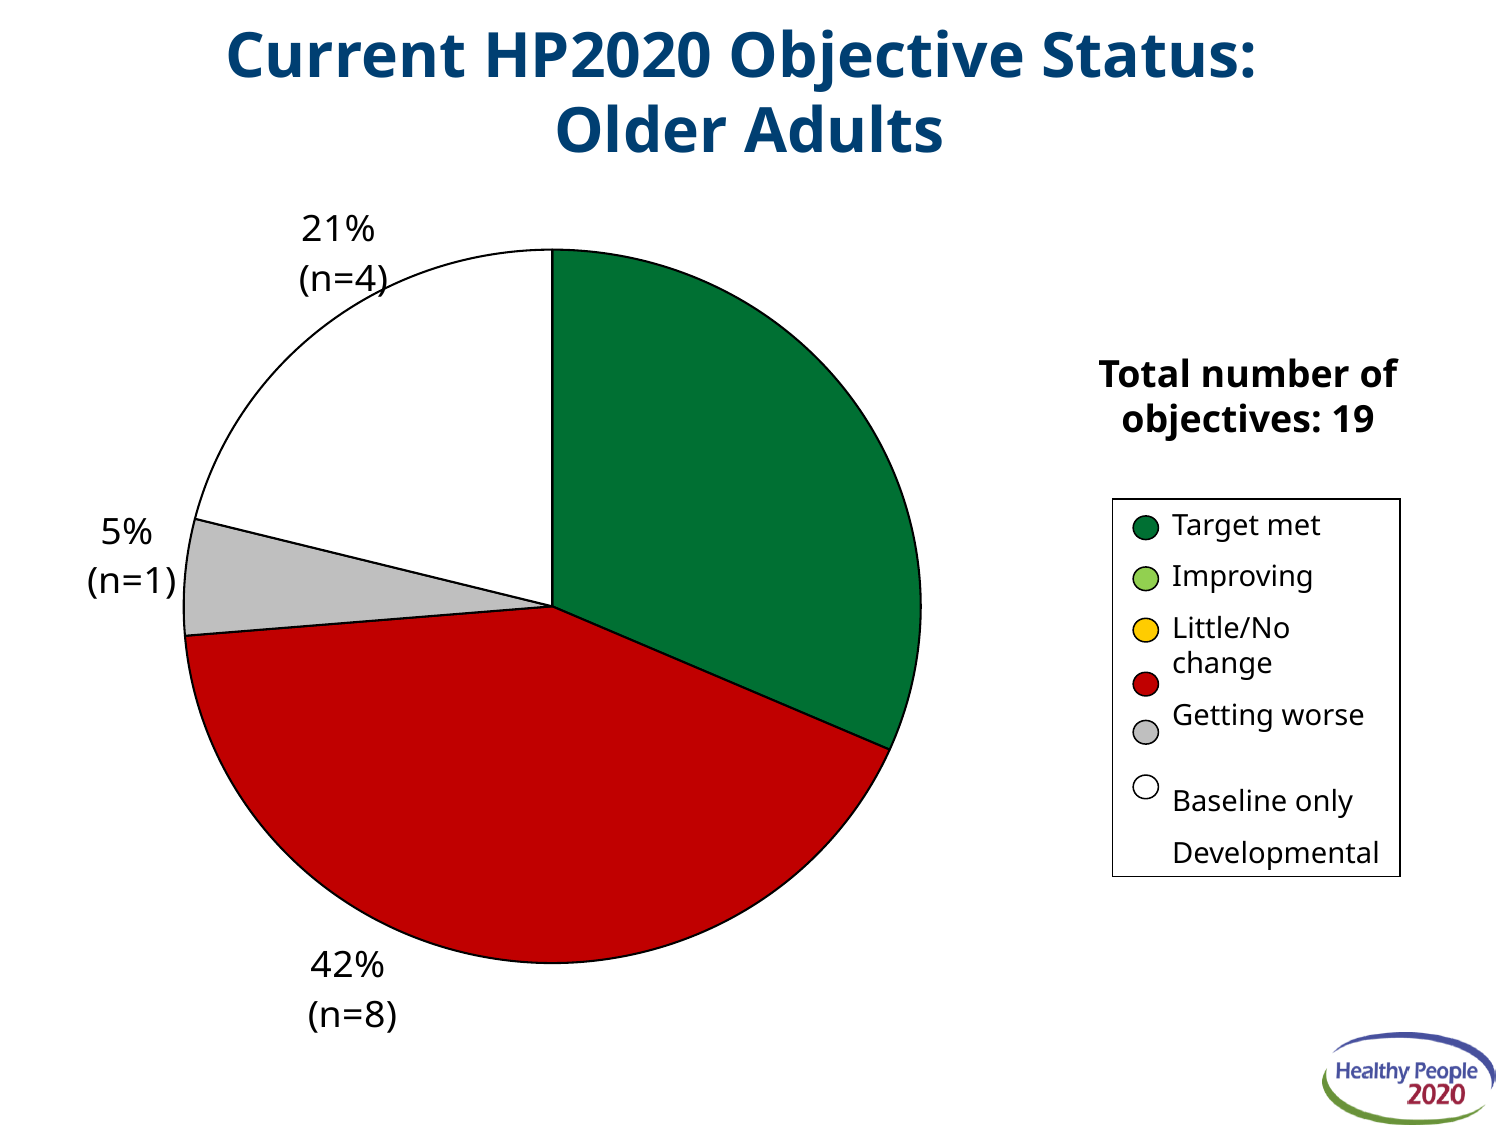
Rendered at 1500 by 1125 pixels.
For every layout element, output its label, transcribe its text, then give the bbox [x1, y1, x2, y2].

chart [74, 174, 1488, 1067]
title Current HP2020 Objective Status: Older Adults [62, 24, 1438, 155]
picture [1322, 1032, 1496, 1125]
